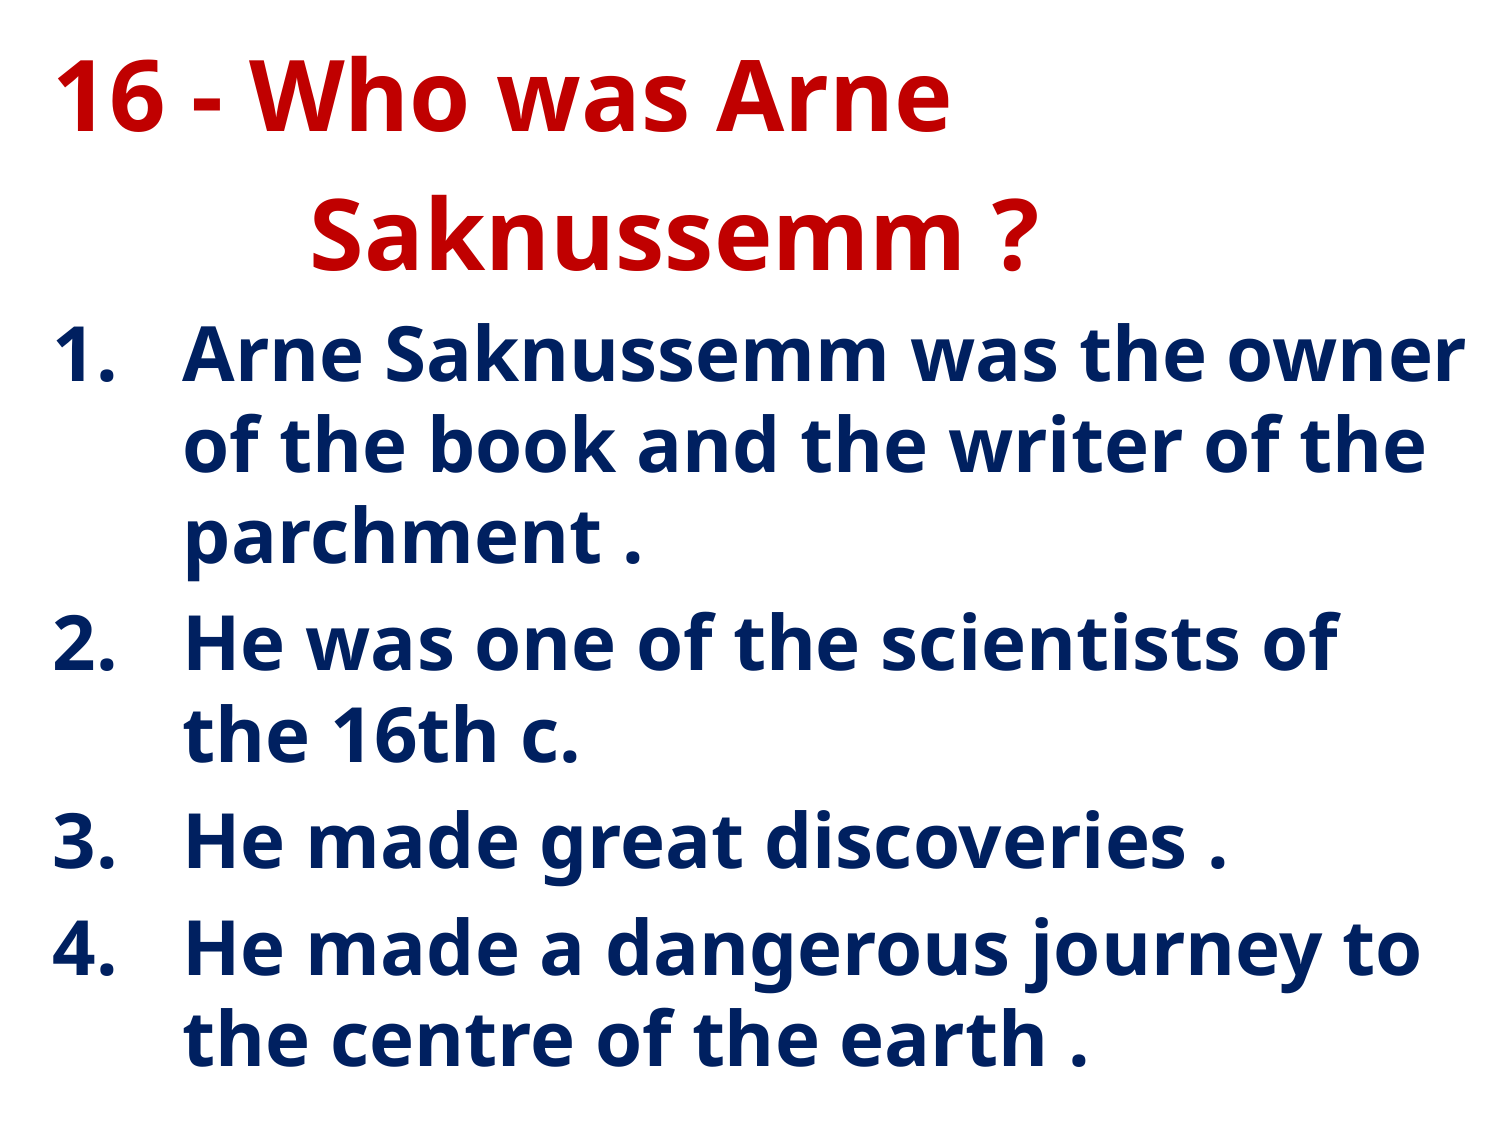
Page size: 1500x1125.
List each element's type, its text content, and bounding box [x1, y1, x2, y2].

list 16 - Who was Arne Saknussemm ? Arne Saknussemm was the owner of the book and the writer of the parchment . He was one of the scientists of the 16th c. He made great discoveries . He made a dangerous journey to the centre of the earth . [37, 24, 1500, 1100]
